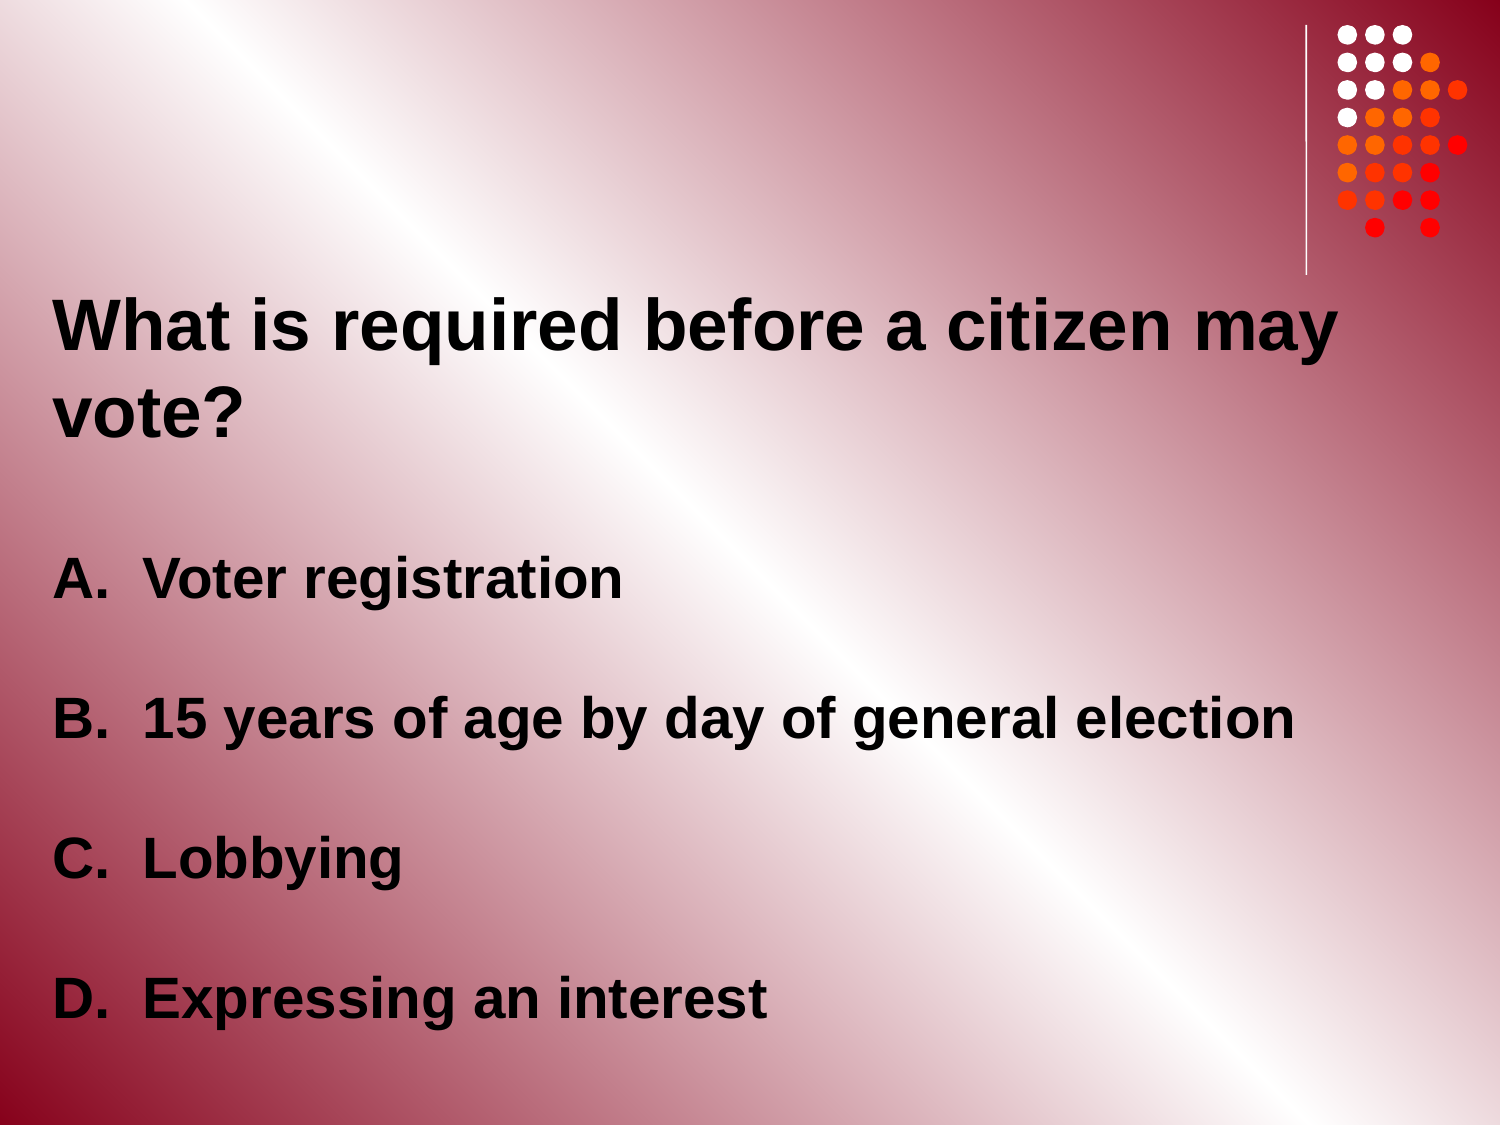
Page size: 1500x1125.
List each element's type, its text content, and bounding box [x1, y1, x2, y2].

text_box What is required before a citizen may vote? A. Voter registration B. 15 years of age by day of general election C. Lobbying D. Expressing an interest [37, 999, 1425, 1125]
